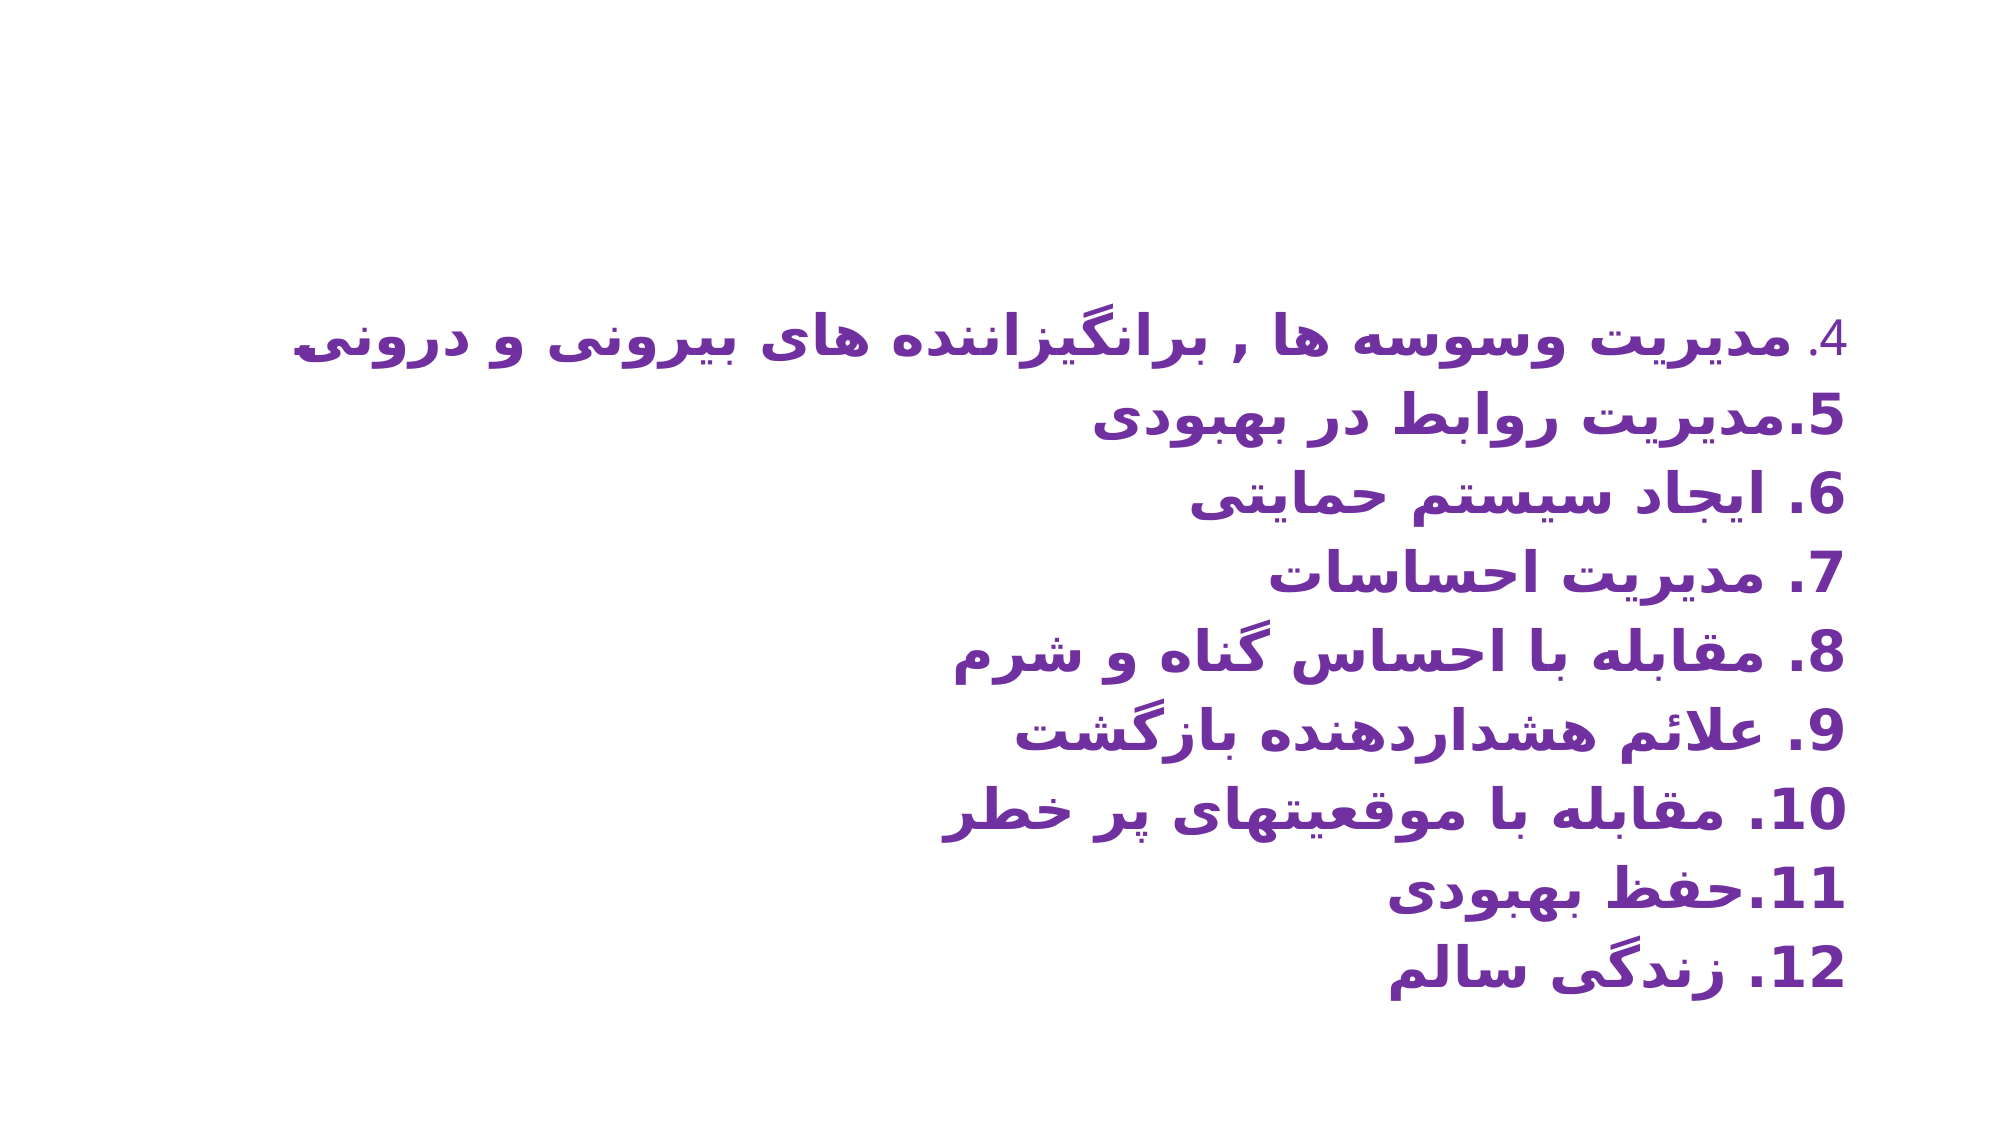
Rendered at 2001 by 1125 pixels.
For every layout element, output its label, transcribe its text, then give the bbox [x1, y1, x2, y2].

list 4. مدیریت وسوسه ها , برانگیزاننده های بیرونی و درونی 5.مدیریت روابط در بهبودی 6. ایجاد سیستم حمایتی 7. مدیریت احساسات 8. مقابله با احساس گناه و شرم 9. علائم هشداردهنده بازگشت 10. مقابله با موقعیتهای پر خطر 11.حفظ بهبودی 12. زندگی سالم [137, 299, 1863, 1014]
